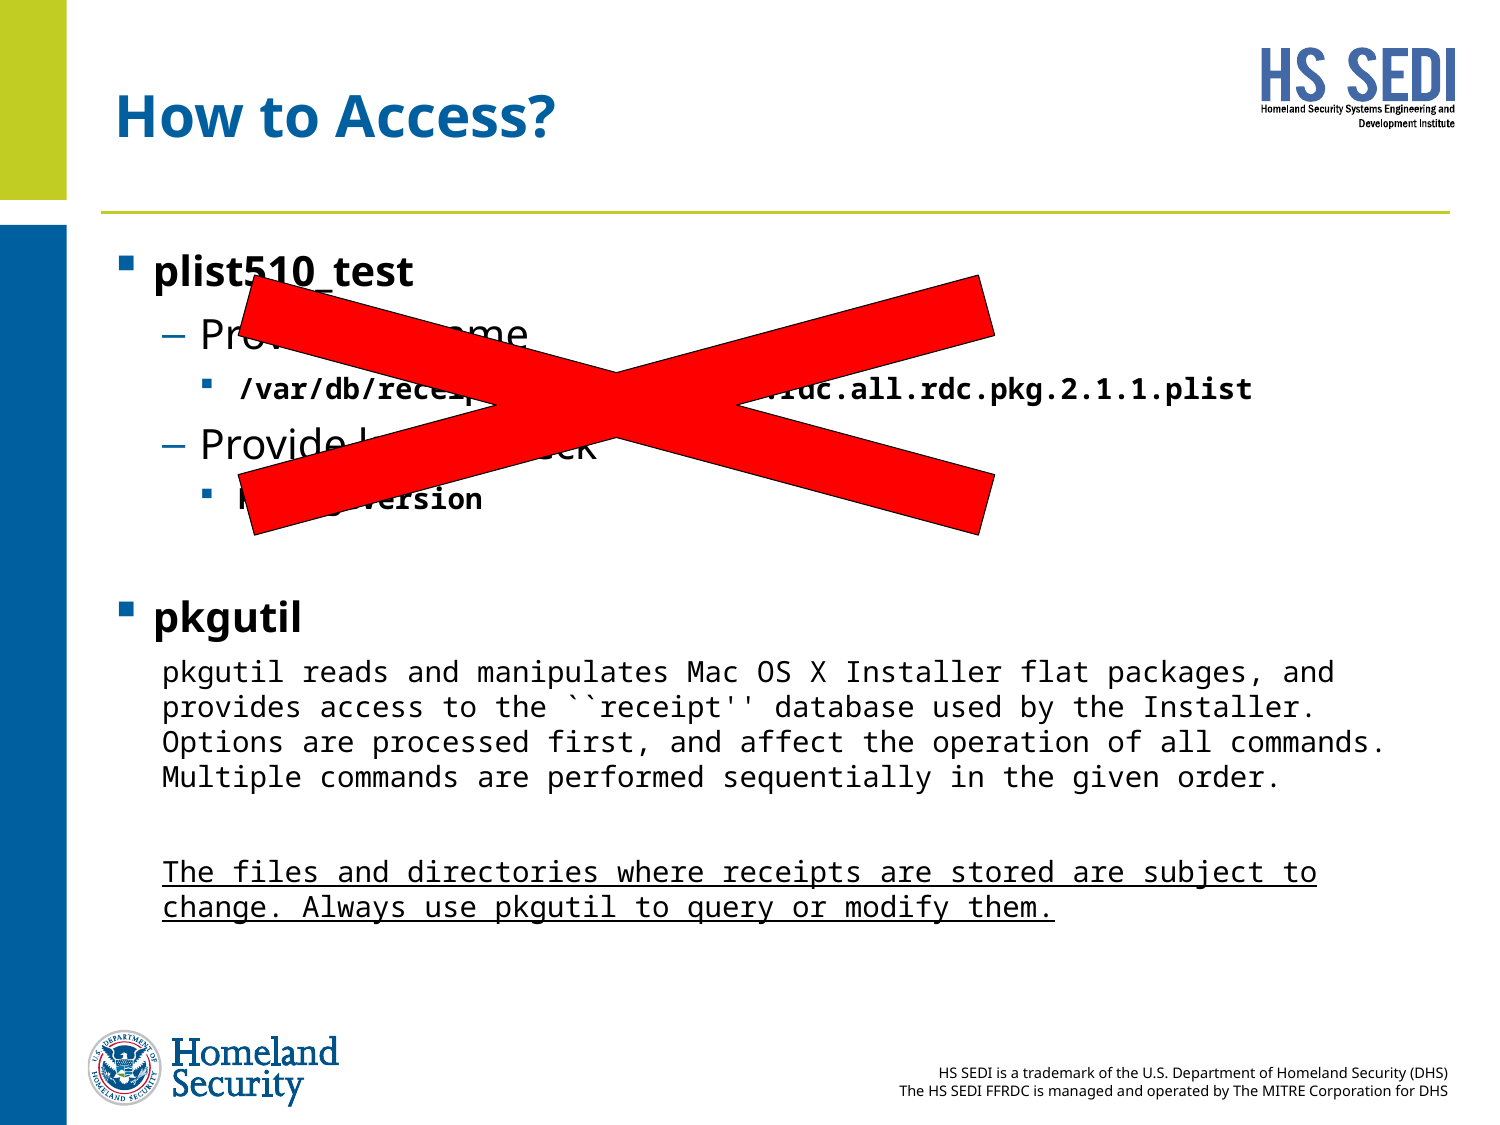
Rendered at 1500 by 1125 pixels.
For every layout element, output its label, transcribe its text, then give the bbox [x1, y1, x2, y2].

list plist510_test Provide filename /var/db/receipts/com.microsoft.rdc.all.rdc.pkg.2.1.1.plist Provide key to check PackageVersion pkgutil pkgutil reads and manipulates Mac OS X Installer flat packages, and provides access to the ``receipt'' database used by the Installer. Options are processed first, and affect the operation of all commands. Multiple commands are performed sequentially in the given order. The files and directories where receipts are stored are subject to change. Always use pkgutil to query or modify them. [99, 237, 1450, 1005]
title How to Access? [99, 45, 1248, 188]
text_box [236, 272, 997, 538]
